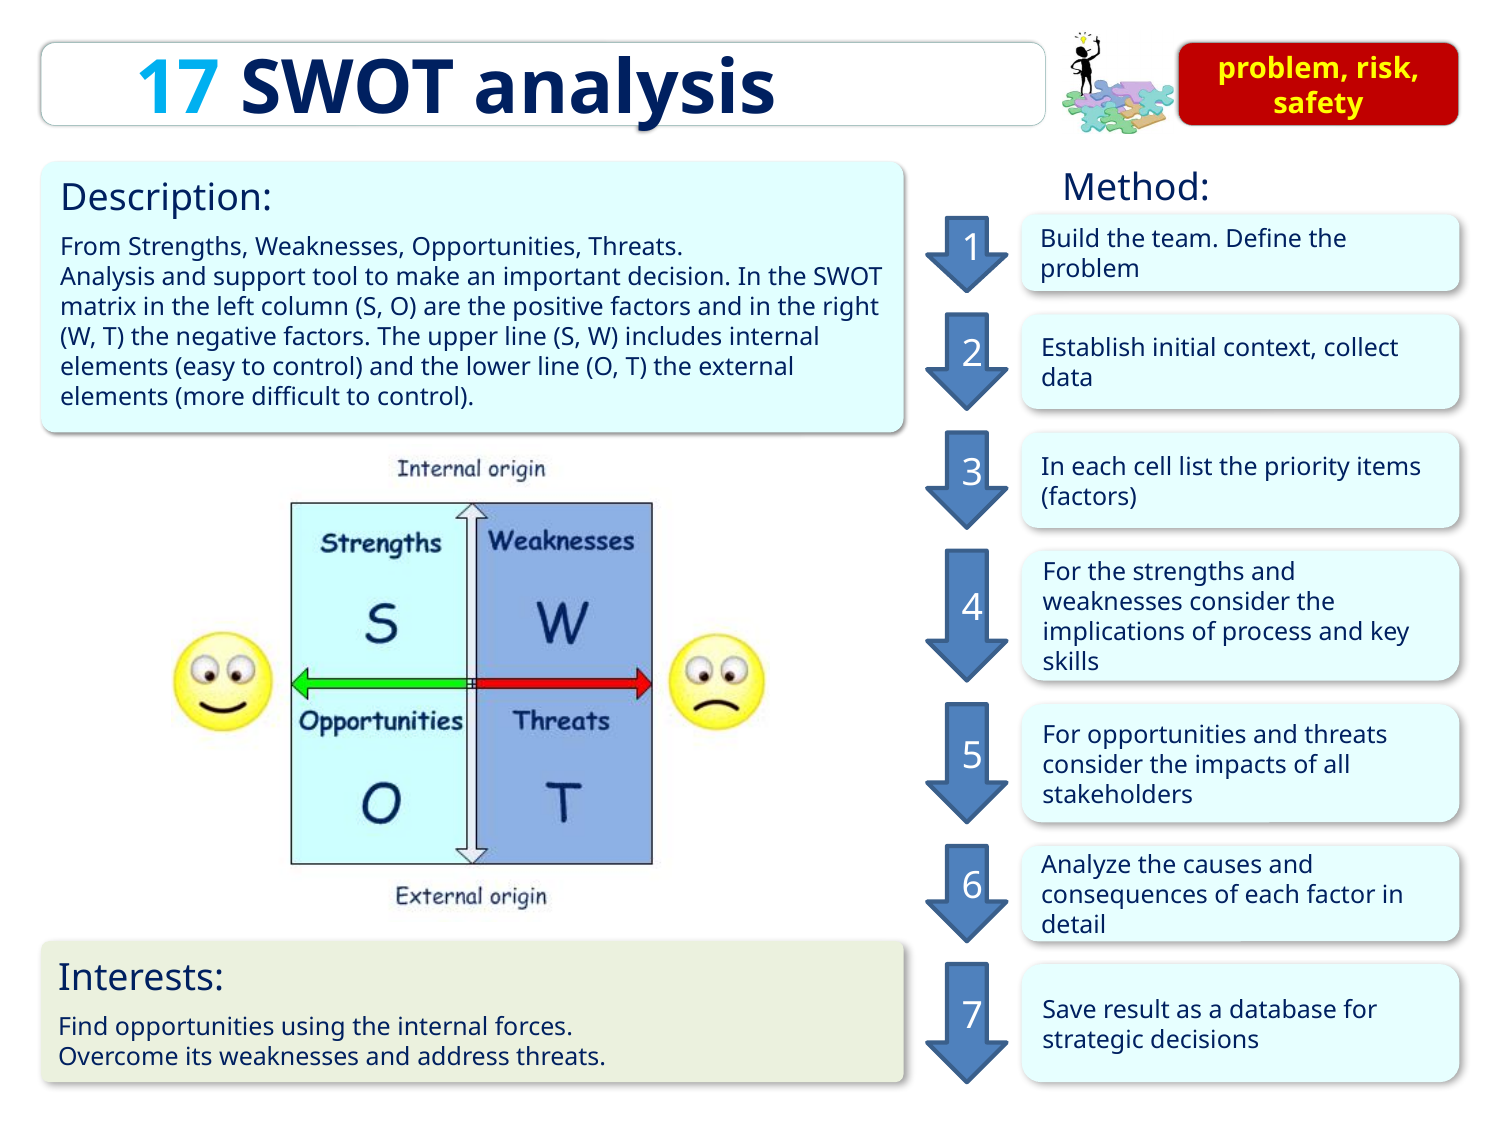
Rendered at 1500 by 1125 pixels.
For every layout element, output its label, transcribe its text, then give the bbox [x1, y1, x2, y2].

text_box Description: From Strengths, Weaknesses, Opportunities, Threats. Analysis and support tool to make an important decision. In the SWOT matrix in the left column (S, O) are the positive factors and in the right (W, T) the negative factors. The upper line (S, W) includes internal elements (easy to control) and the lower line (O, T) the external elements (more difficult to control). [39, 159, 906, 435]
text_box 1 [925, 215, 1009, 293]
text_box Method: [1044, 153, 1460, 217]
text_box Build the team. Define the problem [1019, 212, 1462, 293]
text_box 4 [925, 548, 1009, 683]
text_box 2 [925, 312, 1009, 411]
text_box For the strengths and weaknesses consider the implications of process and key skills [1019, 548, 1462, 683]
text_box Analyze the causes and consequences of each factor in detail [1019, 843, 1462, 944]
picture [170, 444, 770, 922]
text_box 3 [925, 430, 1009, 530]
text_box For opportunities and threats consider the impacts of all stakeholders [1019, 702, 1462, 825]
text_box Save result as a database for strategic decisions [1019, 961, 1462, 1085]
text_box 17 SWOT analysis [39, 40, 1048, 128]
text_box 5 [925, 702, 1009, 825]
text_box 7 [925, 961, 1009, 1085]
text_box Establish initial context, collect data [1019, 312, 1462, 411]
text_box In each cell list the priority items (factors) [1019, 430, 1462, 530]
picture [1062, 30, 1174, 134]
text_box Interests: Find opportunities using the internal forces. Overcome its weaknesses and address threats. [39, 939, 906, 1085]
text_box problem, risk, safety [1178, 40, 1461, 128]
text_box 6 [925, 843, 1009, 944]
